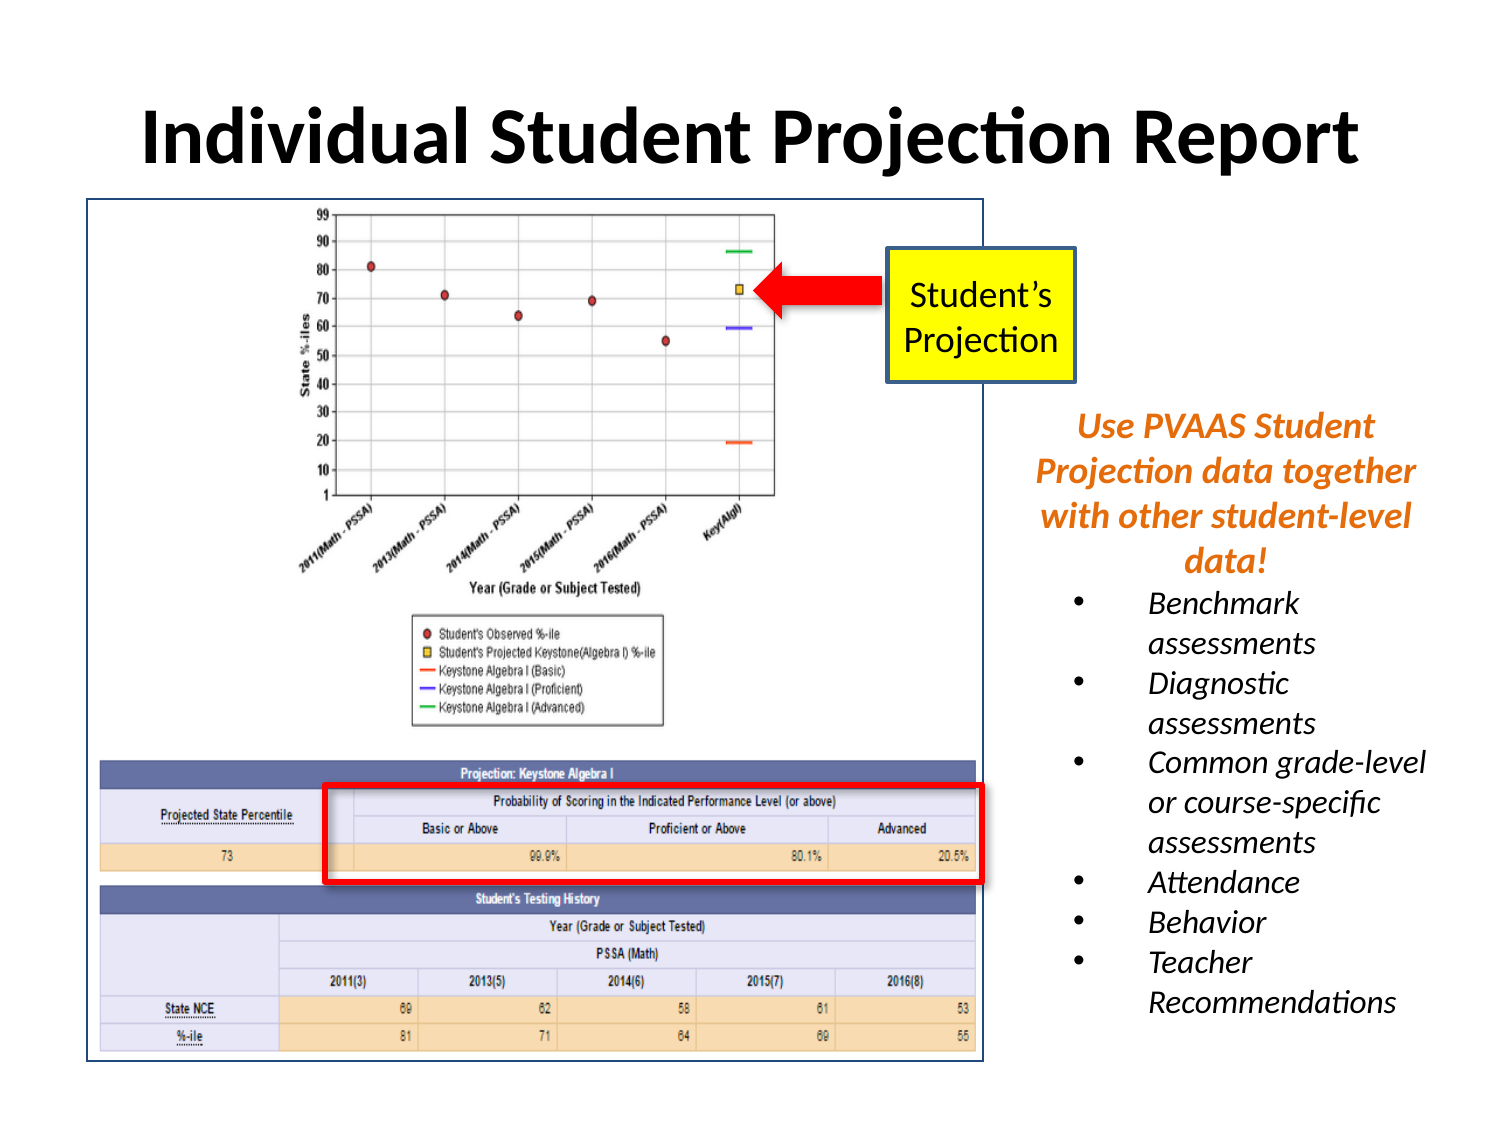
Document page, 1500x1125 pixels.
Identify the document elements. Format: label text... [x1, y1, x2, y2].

text_box Use PVAAS Student Projection data together with other student-level data! Benchmark assessments Diagnostic assessments Common grade-level or course-specific assessments Attendance Behavior Teacher Recommendations [992, 393, 1460, 1028]
title Individual Student Projection Report [42, 37, 1460, 225]
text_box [752, 248, 1076, 383]
picture [87, 199, 983, 1061]
